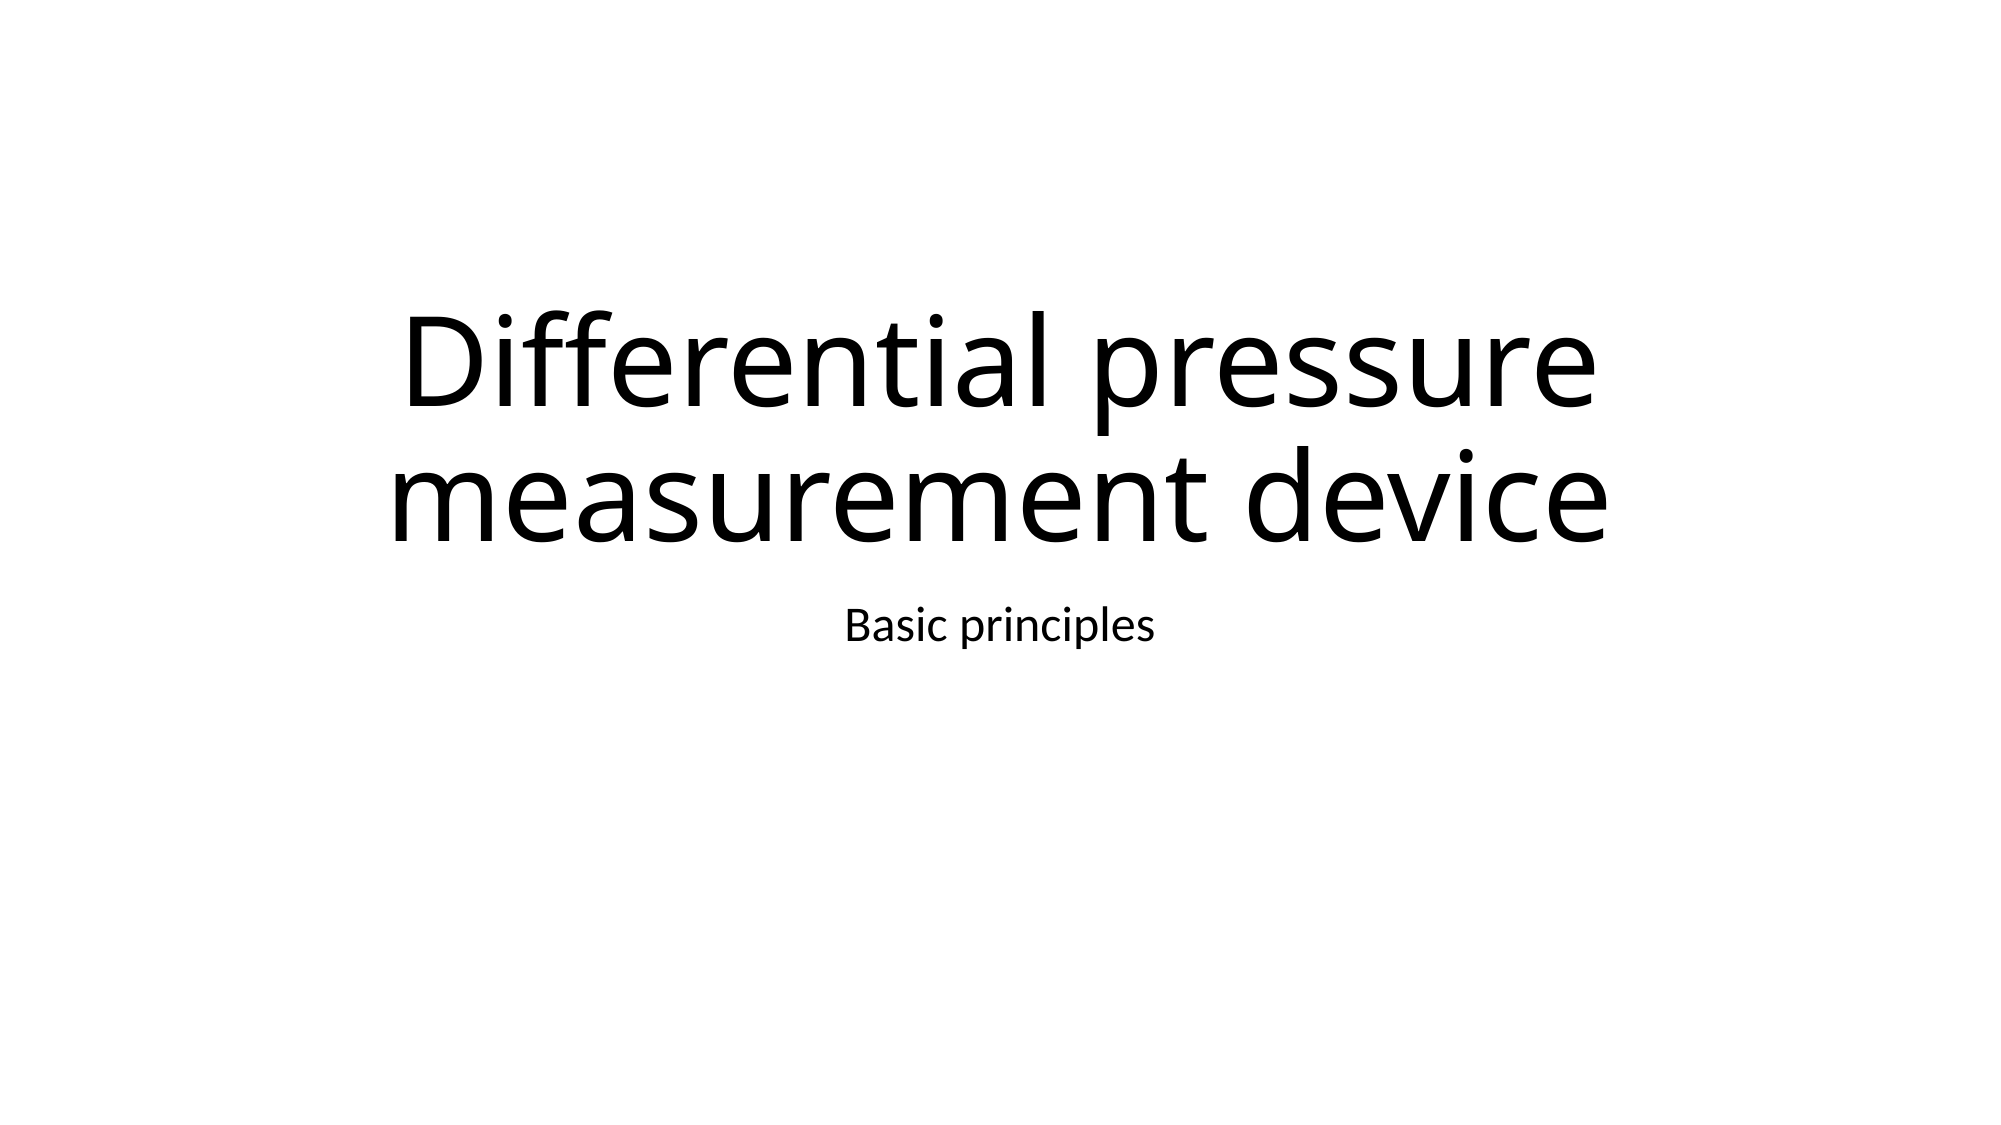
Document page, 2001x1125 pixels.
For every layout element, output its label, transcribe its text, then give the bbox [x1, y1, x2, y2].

title Differential pressure measurement device [249, 184, 1750, 576]
subtitle Basic principles [249, 590, 1750, 863]
